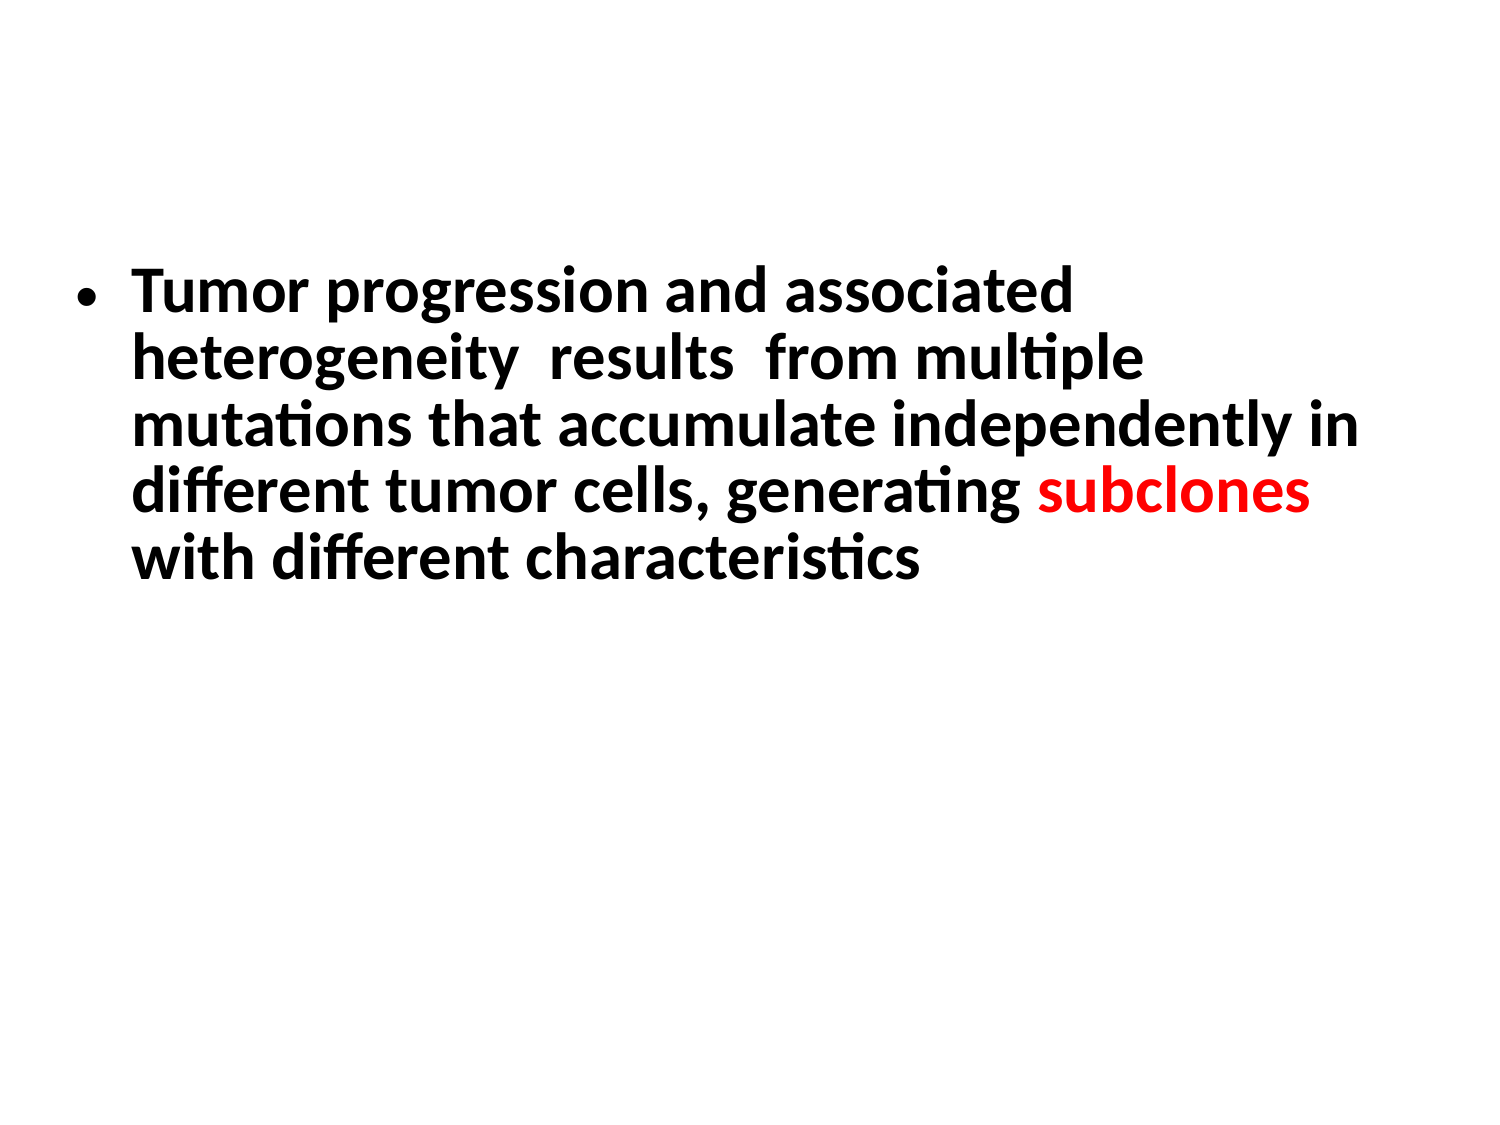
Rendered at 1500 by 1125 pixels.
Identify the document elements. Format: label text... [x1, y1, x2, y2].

list Tumor progression and associated heterogeneity results from multiple mutations that accumulate independently in different tumor cells, generating subclones with different characteristics [75, 262, 1425, 1005]
